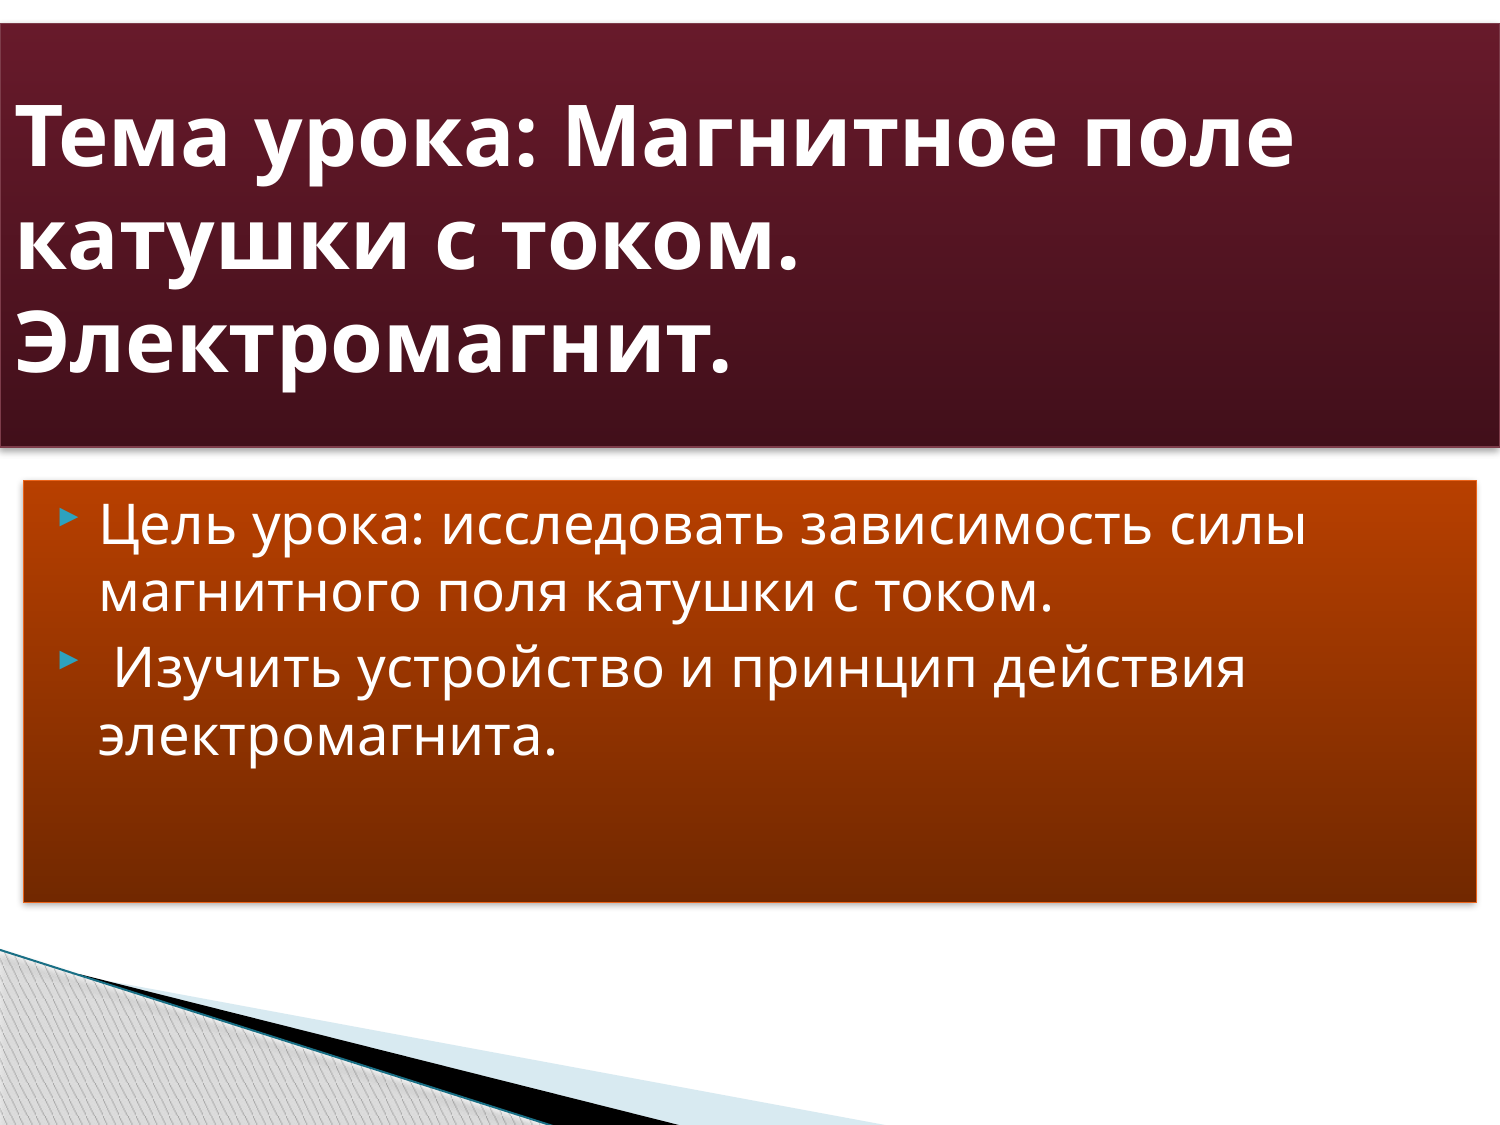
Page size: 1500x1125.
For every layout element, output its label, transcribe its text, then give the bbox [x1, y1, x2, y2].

list Цель урока: исследовать зависимость силы магнитного поля катушки с током. Изучить устройство и принцип действия электромагнита. [23, 480, 1477, 903]
title Тема урока: Магнитное поле катушки с током. Электромагнит. [0, 23, 1500, 448]
